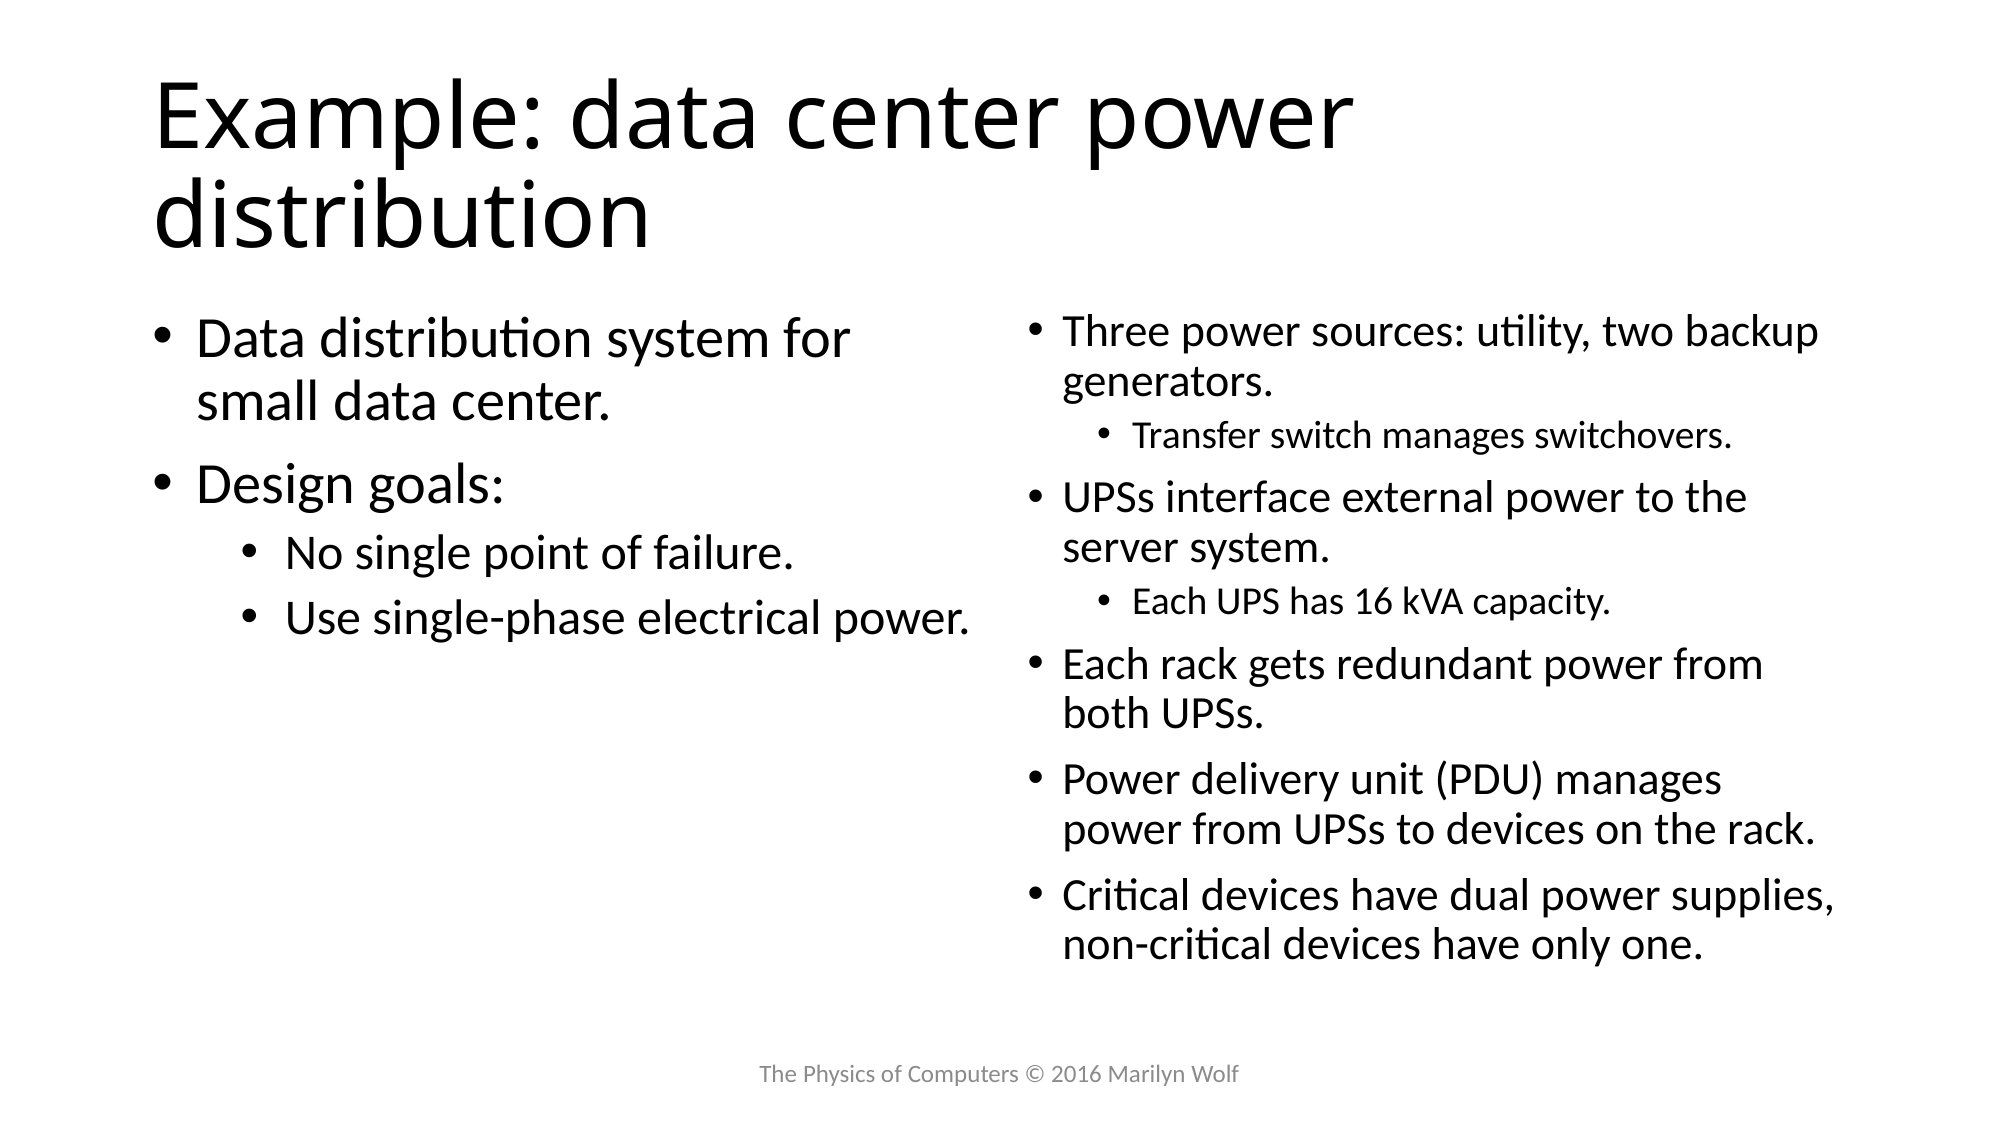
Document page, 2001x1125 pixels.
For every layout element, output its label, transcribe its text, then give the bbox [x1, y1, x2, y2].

list Three power sources: utility, two backup generators. Transfer switch manages switchovers. UPSs interface external power to the server system. Each UPS has 16 kVA capacity. Each rack gets redundant power from both UPSs. Power delivery unit (PDU) manages power from UPSs to devices on the rack. Critical devices have dual power supplies, non-critical devices have only one. [1012, 299, 1863, 1014]
list Data distribution system for small data center. Design goals: No single point of failure. Use single-phase electrical power. [137, 299, 988, 1014]
footer The Physics of Computers © 2016 Marilyn Wolf [662, 1042, 1338, 1103]
title Example: data center power distribution [137, 59, 1863, 278]
